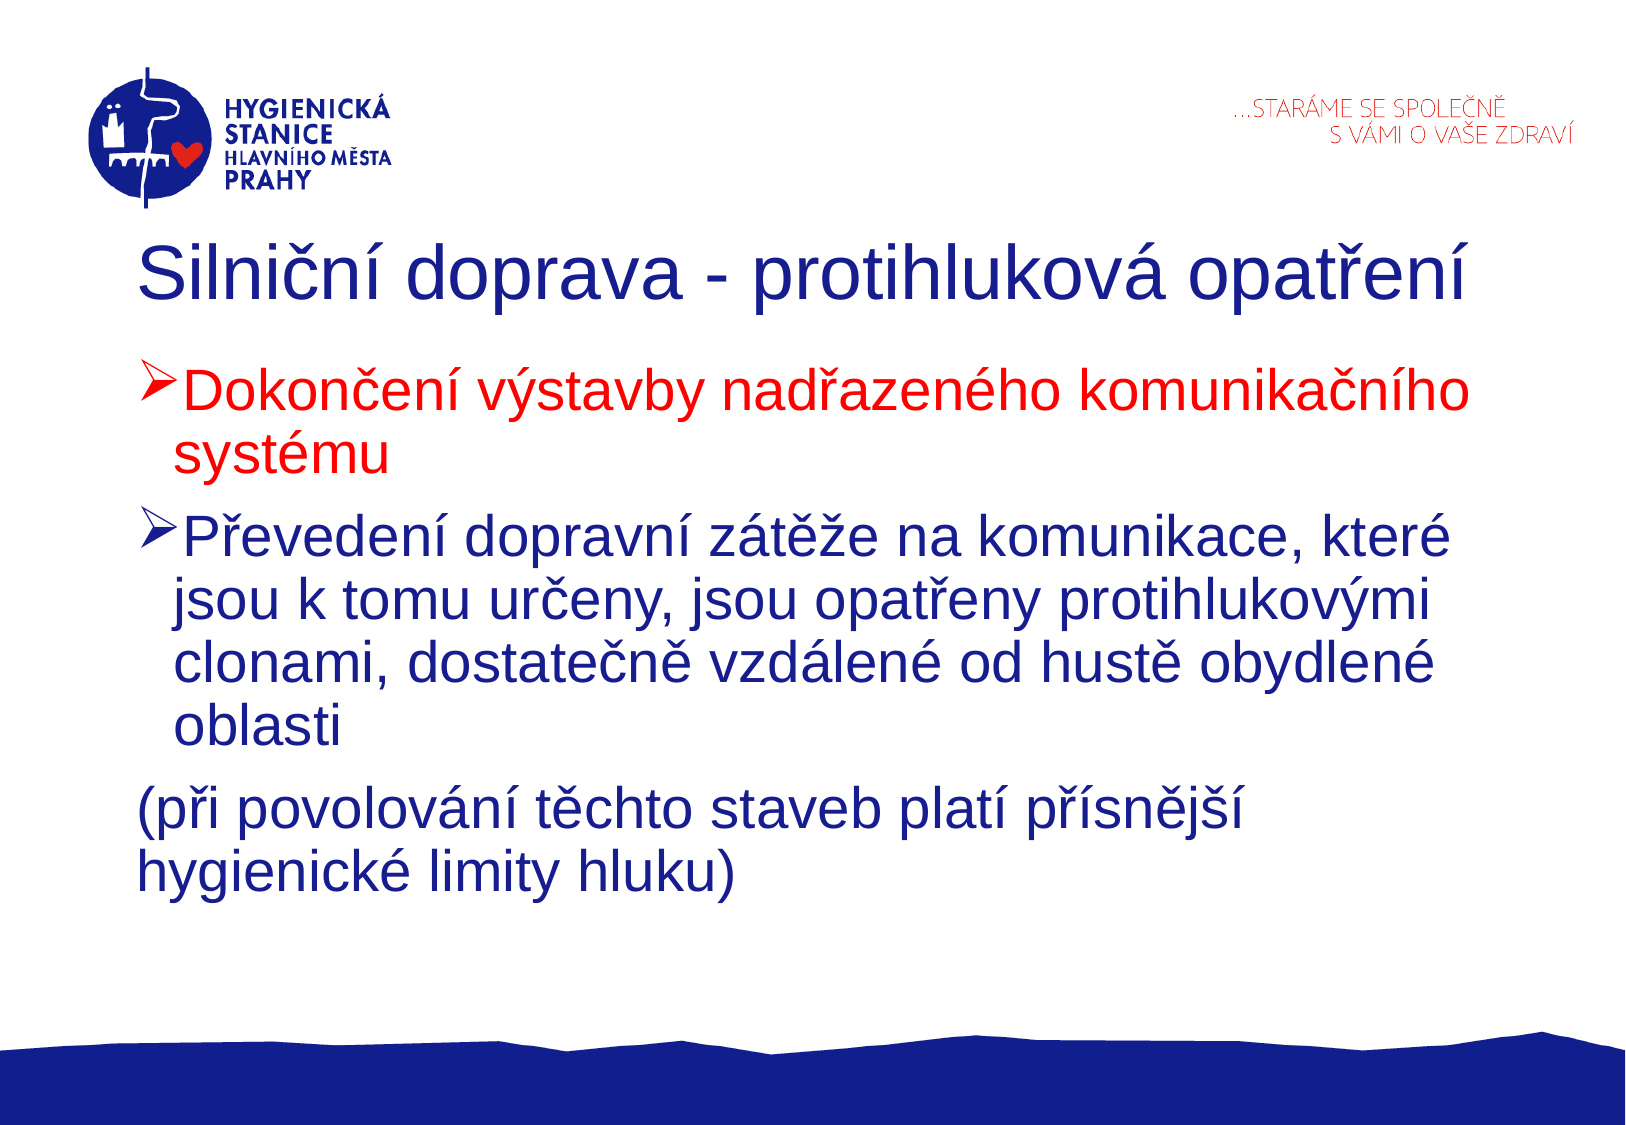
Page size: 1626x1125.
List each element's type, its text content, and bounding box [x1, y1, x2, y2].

picture [0, 0, 1626, 1125]
title Silniční doprava - protihluková opatření [121, 166, 1523, 352]
list Dokončení výstavby nadřazeného komunikačního systému Převedení dopravní zátěže na komunikace, které jsou k tomu určeny, jsou opatřeny protihlukovými clonami, dostatečně vzdálené od hustě obydlené oblasti (při povolování těchto staveb platí přísnější hygienické limity hluku) [121, 352, 1523, 1010]
